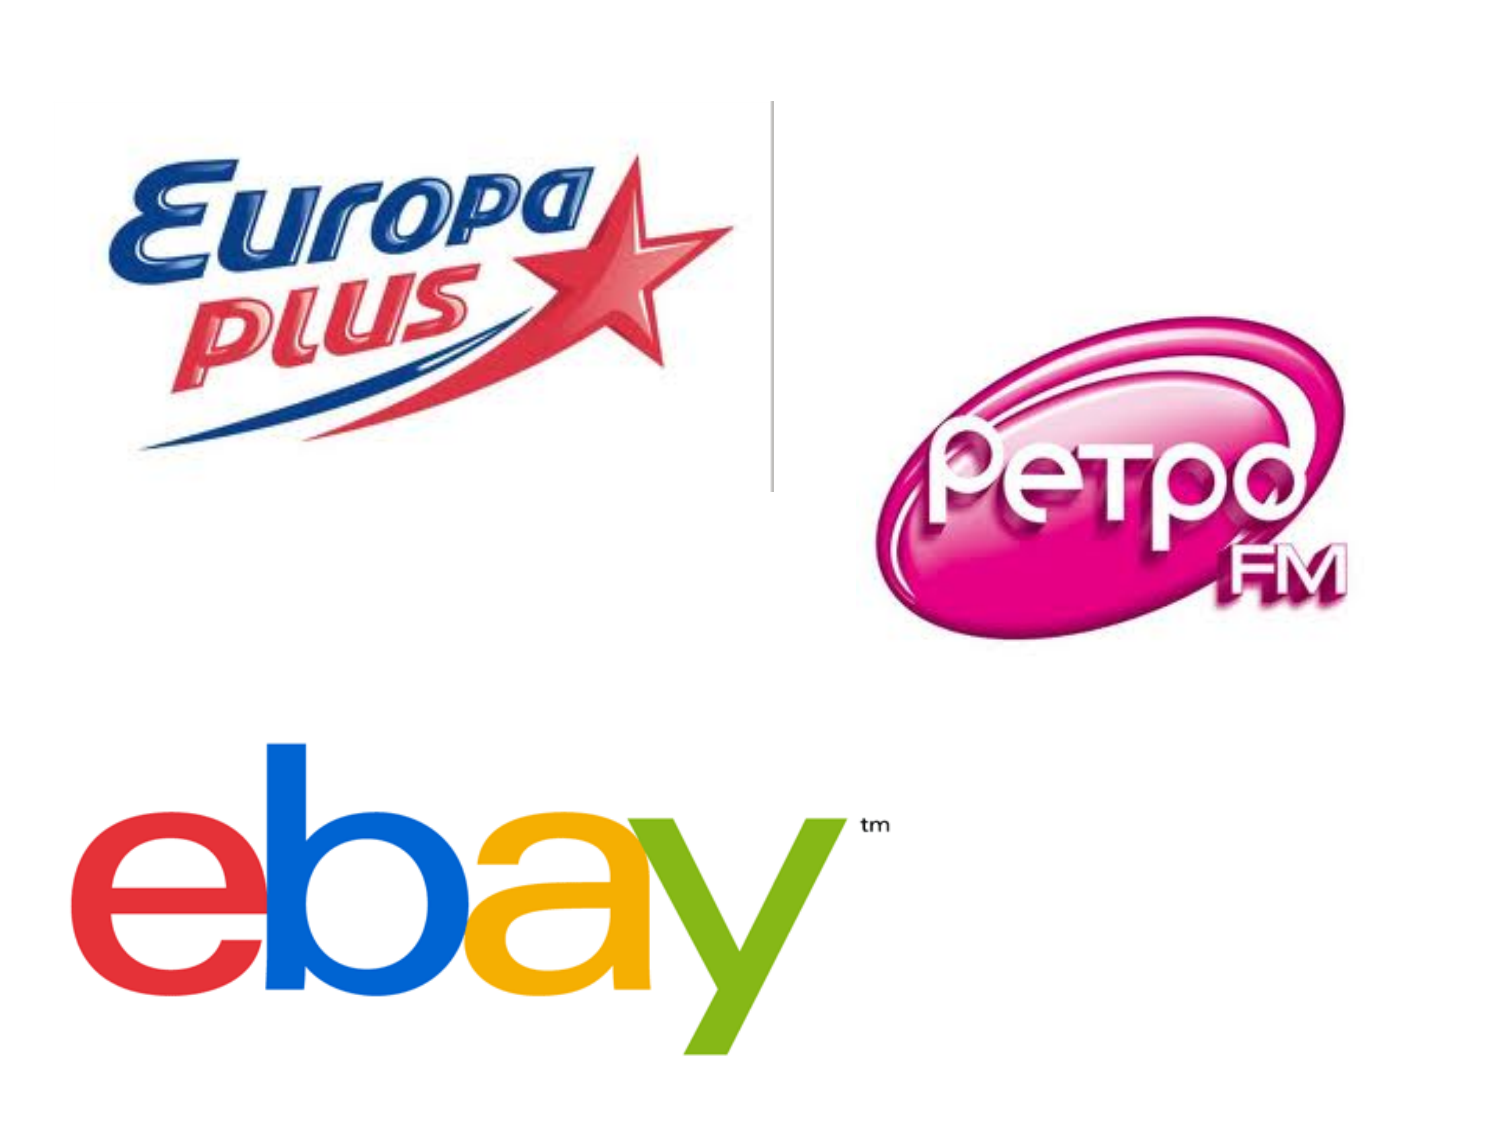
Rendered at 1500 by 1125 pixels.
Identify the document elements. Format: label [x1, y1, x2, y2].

picture [856, 278, 1387, 679]
picture [0, 704, 940, 1092]
picture [53, 101, 774, 492]
